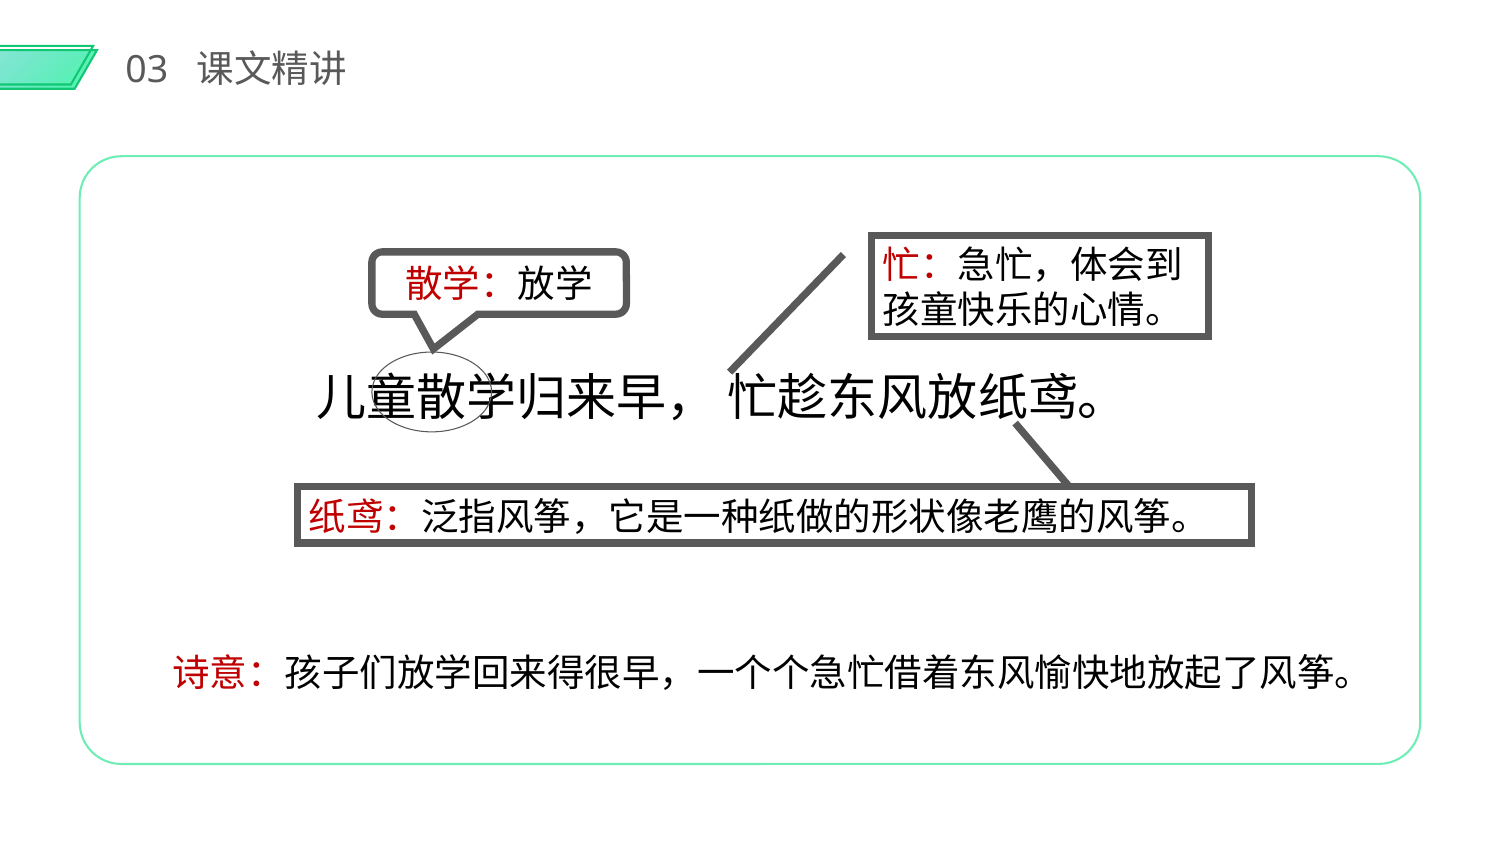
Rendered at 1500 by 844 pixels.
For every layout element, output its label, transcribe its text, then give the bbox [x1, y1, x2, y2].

text_box 儿童散学归来早， 忙趁东风放纸鸢。 [287, 360, 415, 432]
text_box 纸鸢：泛指风筝，它是一种纸做的形状像老鹰的风筝。 [297, 423, 1252, 544]
text_box 诗意：孩子们放学回来得很早，一个个急忙借着东风愉快地放起了风筝。 [84, 621, 1357, 700]
text_box 忙：急忙，体会到孩童快乐的心情。 [871, 235, 1209, 337]
text_box 散学：放学 [371, 251, 627, 350]
text_box [371, 351, 493, 433]
list 03 课文精讲 [114, 44, 507, 99]
text_box 儿童散学归来早， 忙趁东风放纸鸢。 [448, 360, 1107, 432]
